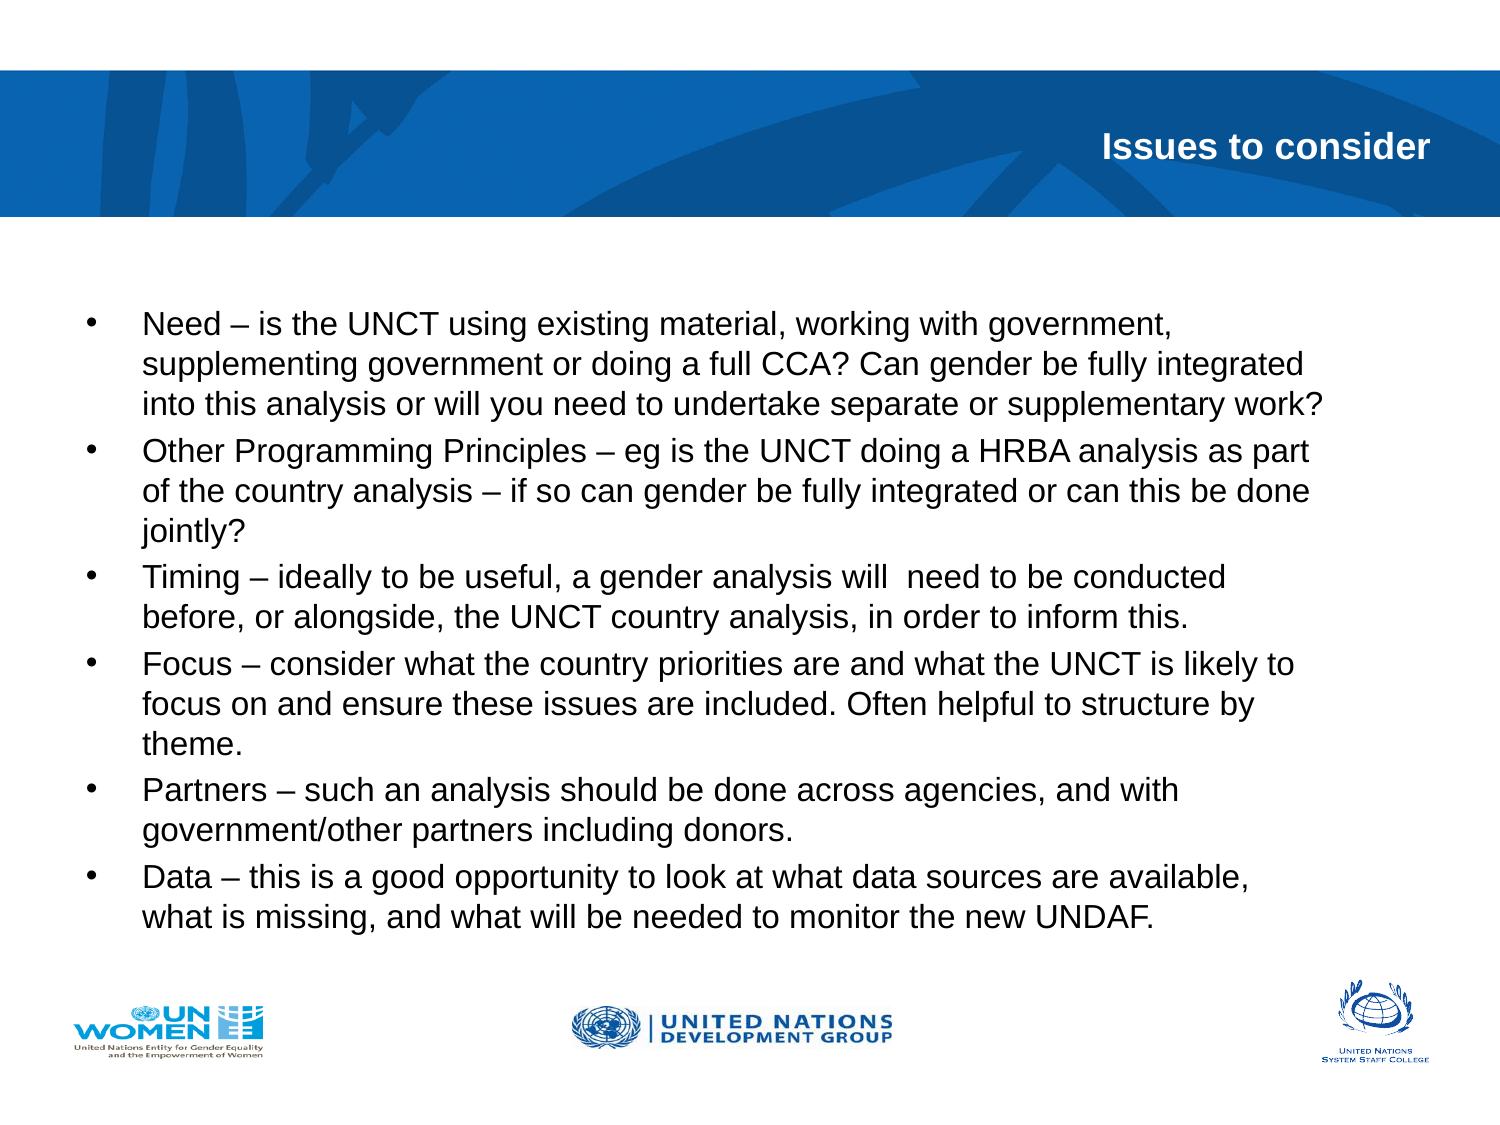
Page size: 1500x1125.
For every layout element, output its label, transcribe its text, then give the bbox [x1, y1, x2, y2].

title Issues to consider [171, 94, 1447, 195]
picture [170, 1006, 179, 1018]
picture [572, 1006, 892, 1049]
list Need – is the UNCT using existing material, working with government, supplementing government or doing a full CCA? Can gender be fully integrated into this analysis or will you need to undertake separate or supplementary work? Other Programming Principles – eg is the UNCT doing a HRBA analysis as part of the country analysis – if so can gender be fully integrated or can this be done jointly? Timing – ideally to be useful, a gender analysis will need to be conducted before, or alongside, the UNCT country analysis, in order to inform this. Focus – consider what the country priorities are and what the UNCT is likely to focus on and ensure these issues are included. Often helpful to structure by theme. Partners – such an analysis should be done across agencies, and with government/other partners including donors. Data – this is a good opportunity to look at what data sources are available, what is missing, and what will be needed to monitor the new UNDAF. [70, 295, 1346, 970]
picture [0, 70, 1500, 217]
picture [73, 1006, 263, 1059]
picture [194, 1006, 204, 1013]
picture [1322, 979, 1429, 1063]
